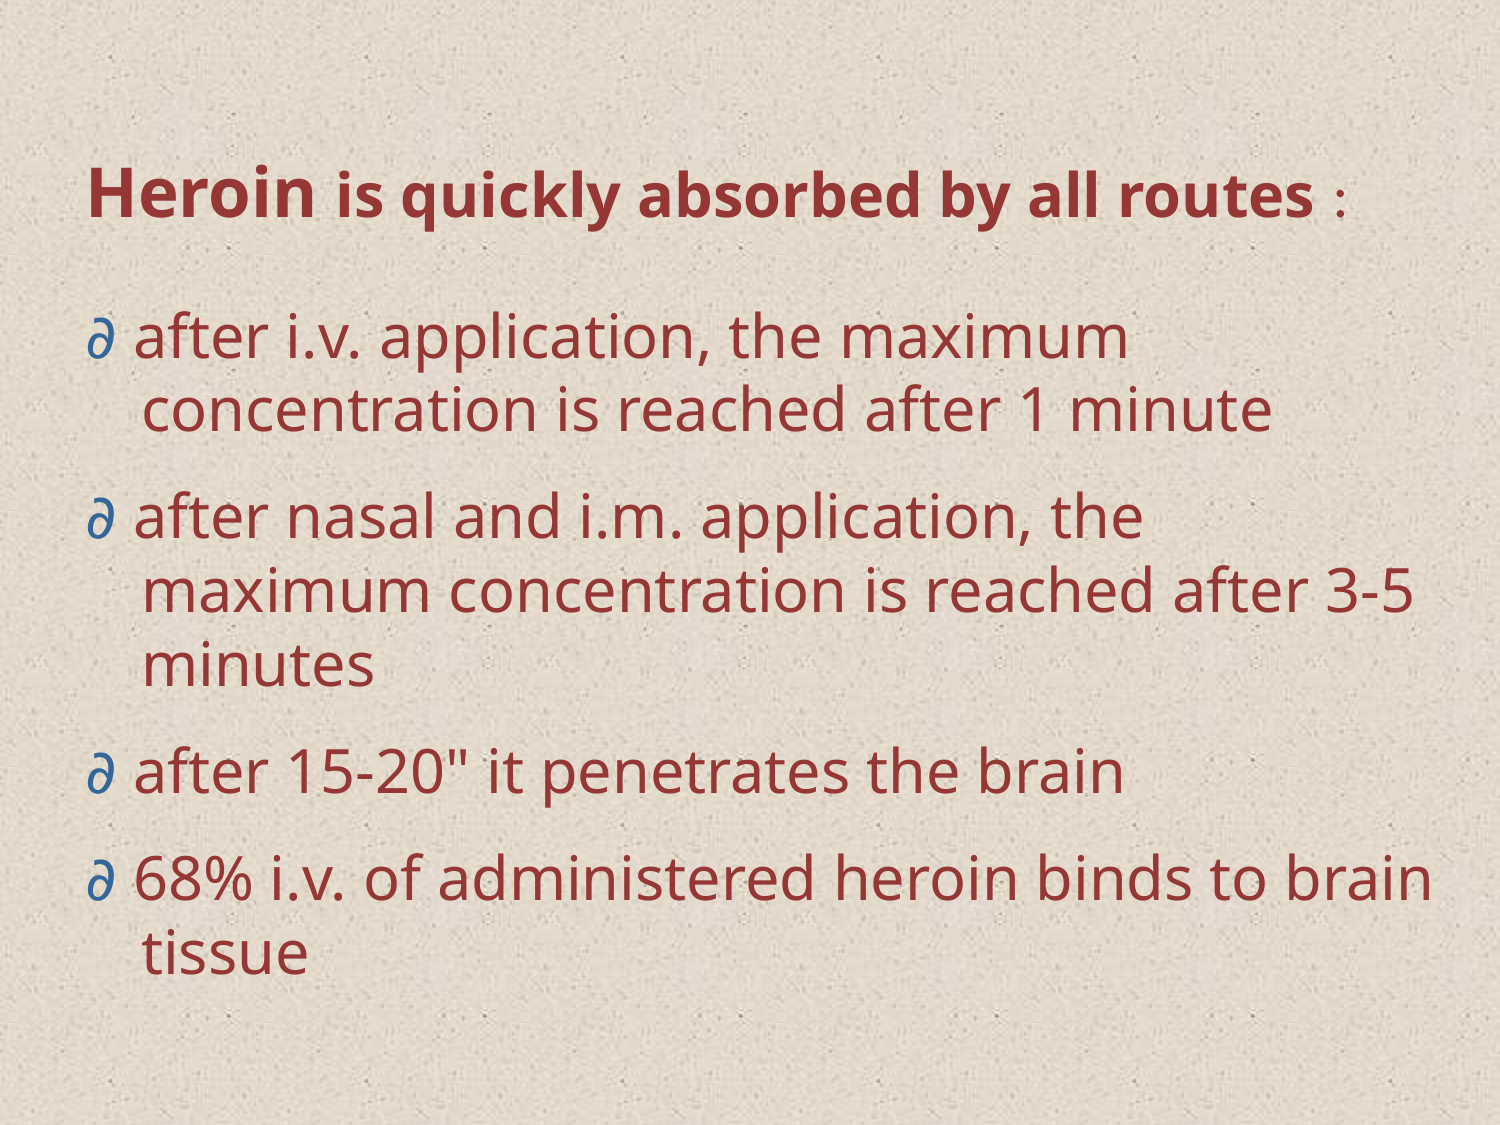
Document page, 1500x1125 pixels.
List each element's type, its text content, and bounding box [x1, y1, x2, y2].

list Heroin is quickly absorbed by all routes : ∂ after i.v. application, the maximum concentration is reached after 1 minute ∂ after nasal and i.m. application, the maximum concentration is reached after 3-5 minutes ∂ after 15-20" it penetrates the brain ∂ 68% i.v. of administered heroin binds to brain tissue [70, 140, 1465, 1005]
picture [0, 0, 1500, 1125]
